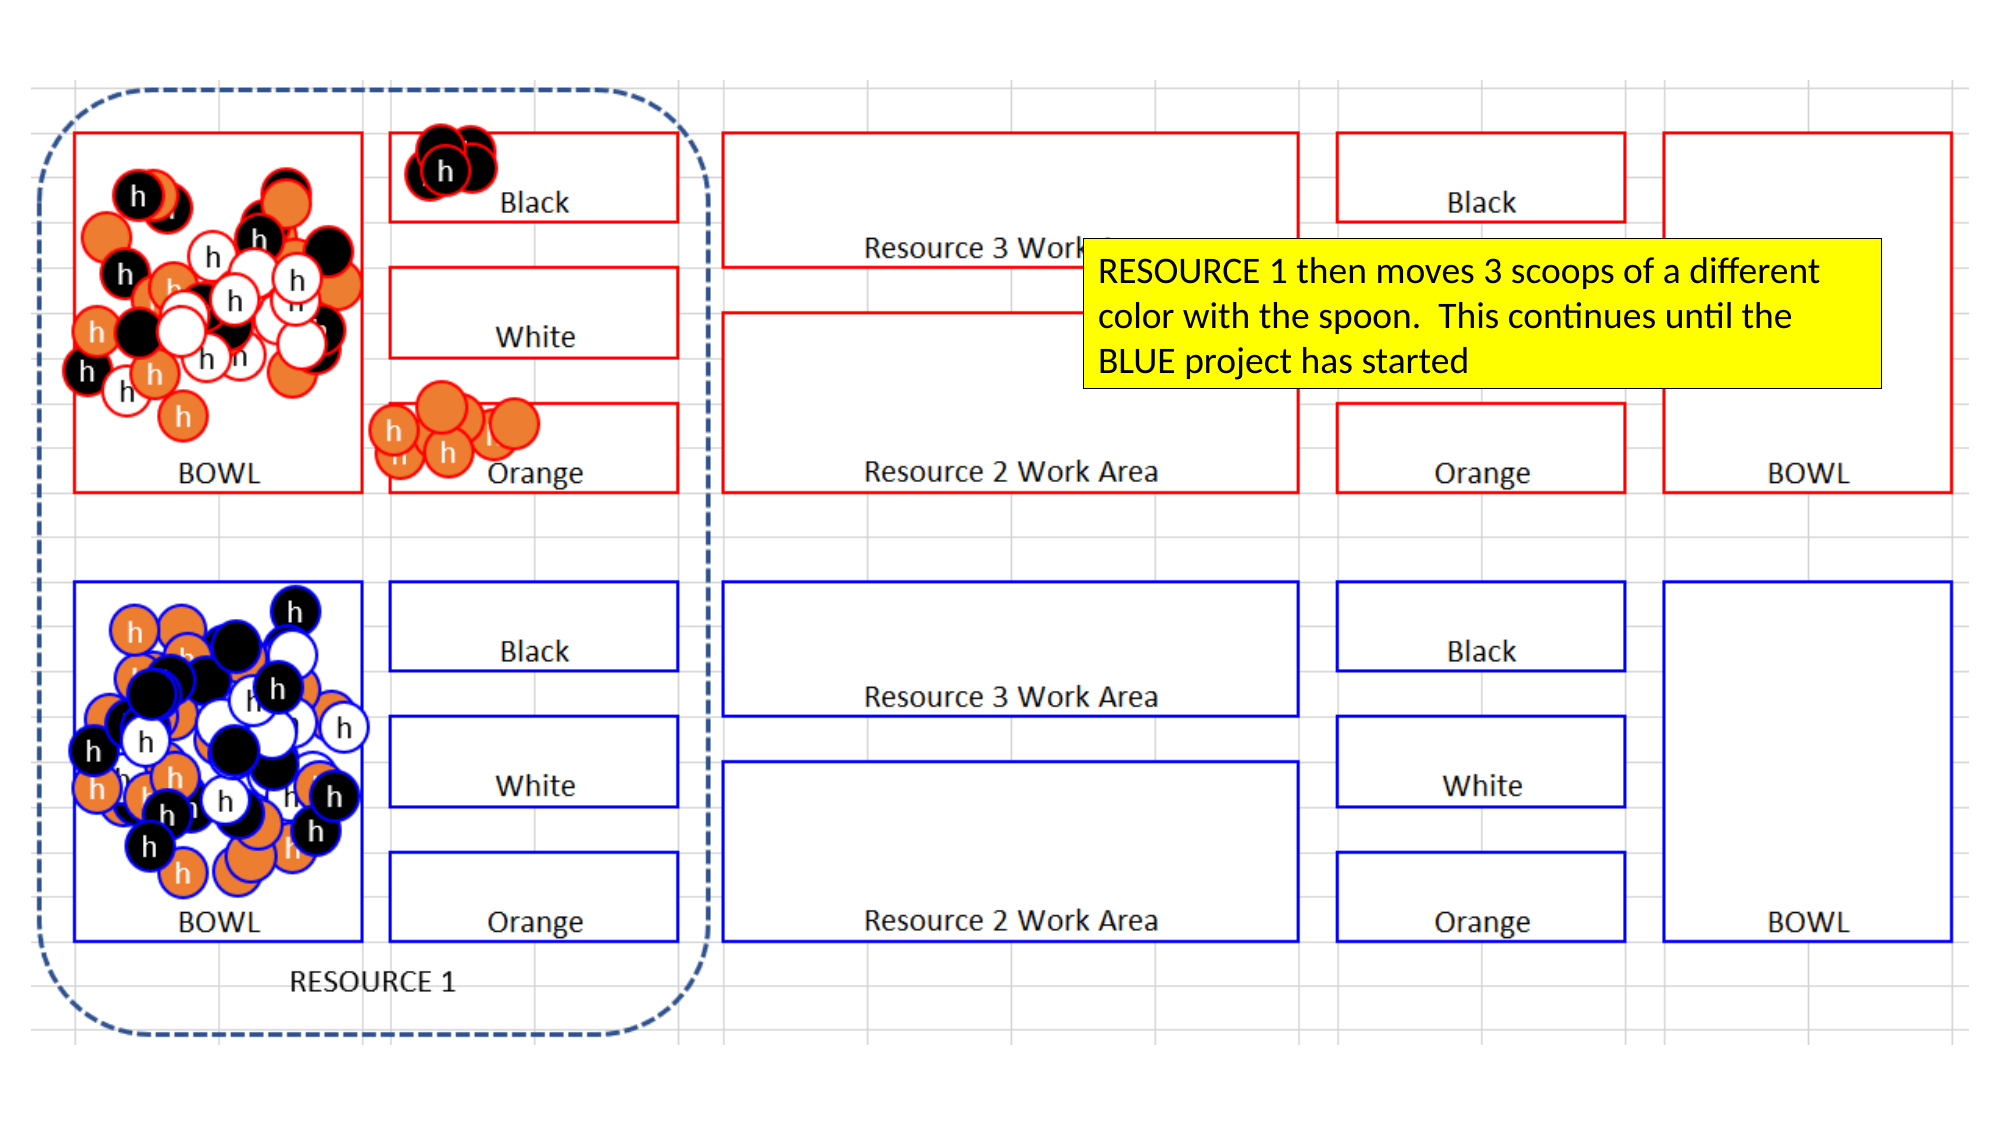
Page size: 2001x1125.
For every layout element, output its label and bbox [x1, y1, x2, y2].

picture [31, 80, 1969, 1045]
